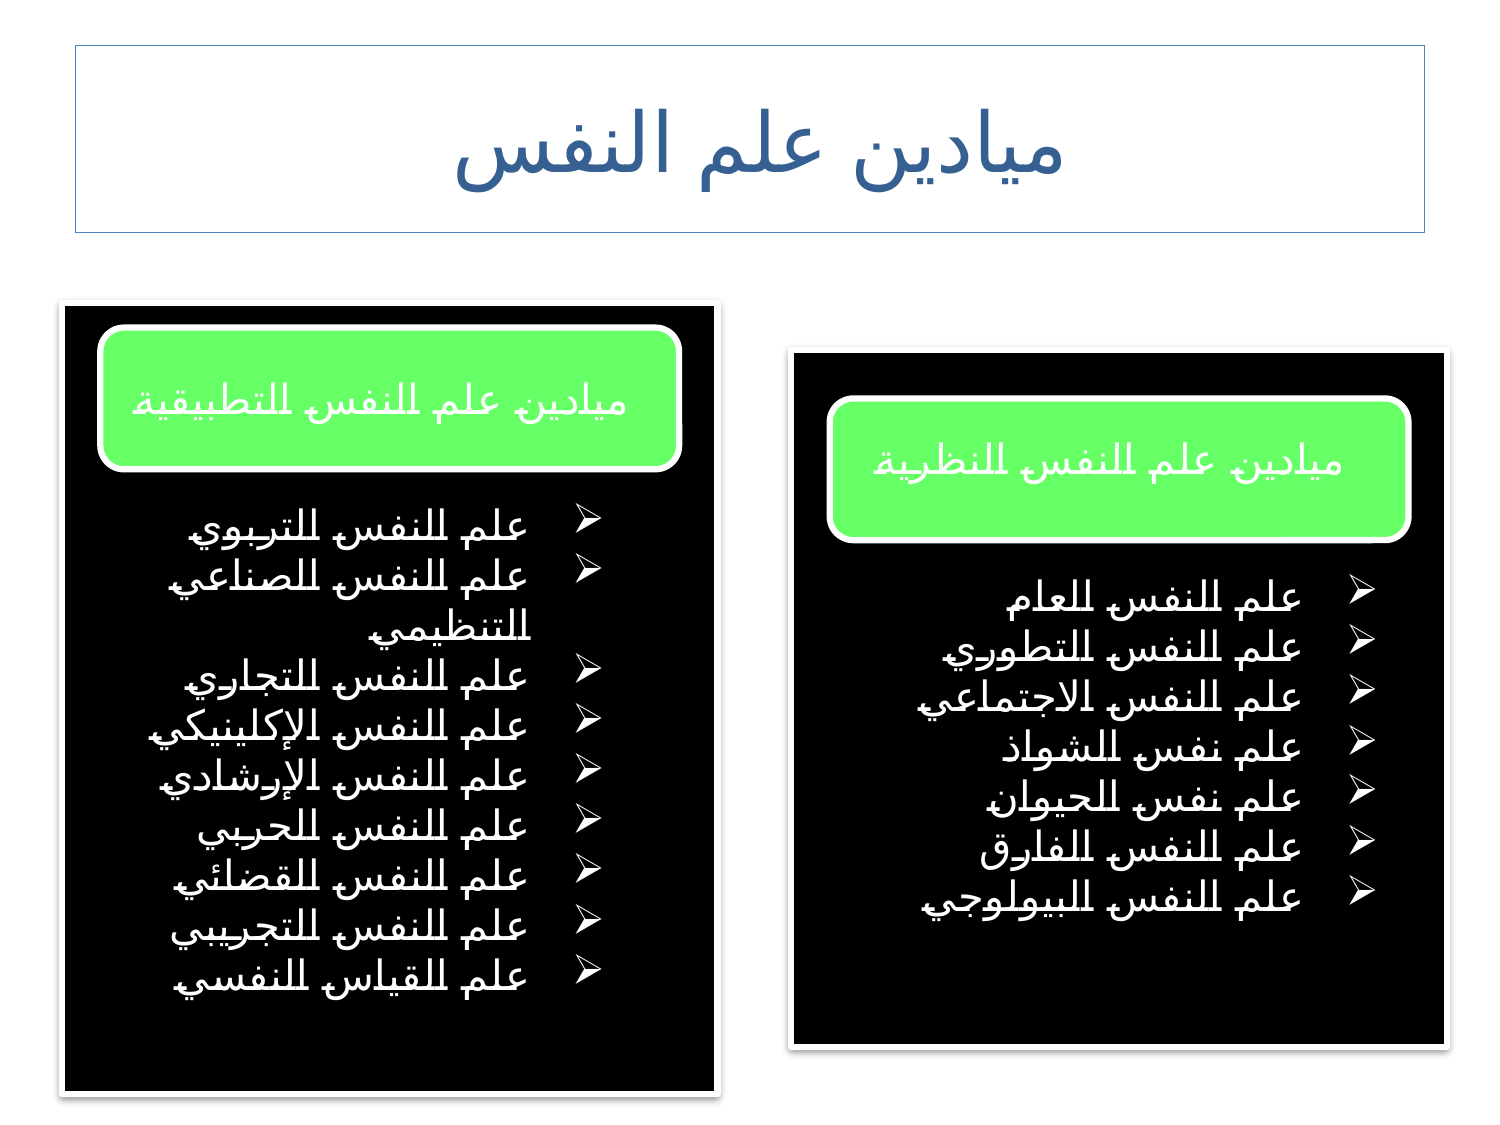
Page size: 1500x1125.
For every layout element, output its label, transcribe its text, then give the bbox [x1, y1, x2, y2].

text_box [826, 395, 1412, 544]
title ميادين علم النفس [75, 45, 1425, 233]
text_box علم النفس التربوي علم النفس الصناعي التنظيمي علم النفس التجاري علم النفس الإكلينيكي علم النفس الإرشادي علم النفس الحربي علم النفس القضائي علم النفس التجريبي علم القياس النفسي [0, 491, 620, 1007]
text_box [97, 324, 683, 473]
text_box [788, 347, 1450, 1050]
text_box ميادين علم النفس التطبيقية [53, 365, 644, 431]
text_box ميادين علم النفس النظرية [792, 425, 1360, 491]
text_box [59, 300, 721, 1097]
text_box علم النفس العام علم النفس التطوري علم النفس الاجتماعي علم نفس الشواذ علم نفس الحيوان علم النفس الفارق علم النفس البيولوجي [791, 562, 1394, 928]
